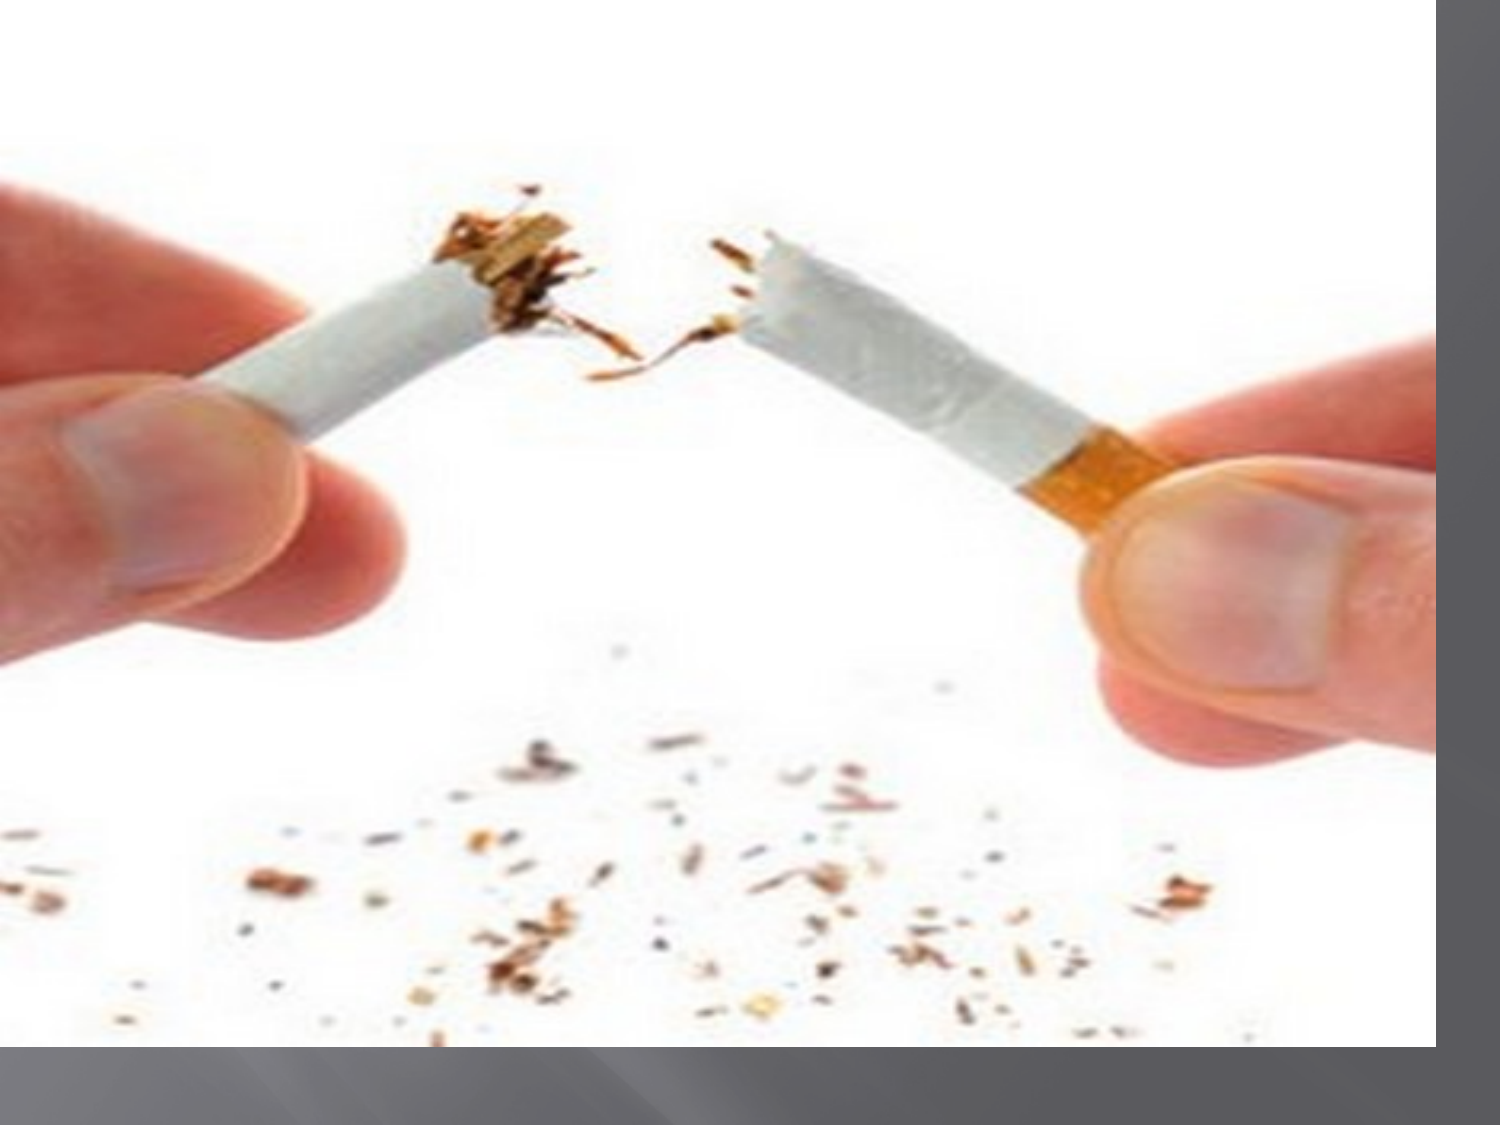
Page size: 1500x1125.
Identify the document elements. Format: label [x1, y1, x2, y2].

list [0, 0, 1436, 1047]
